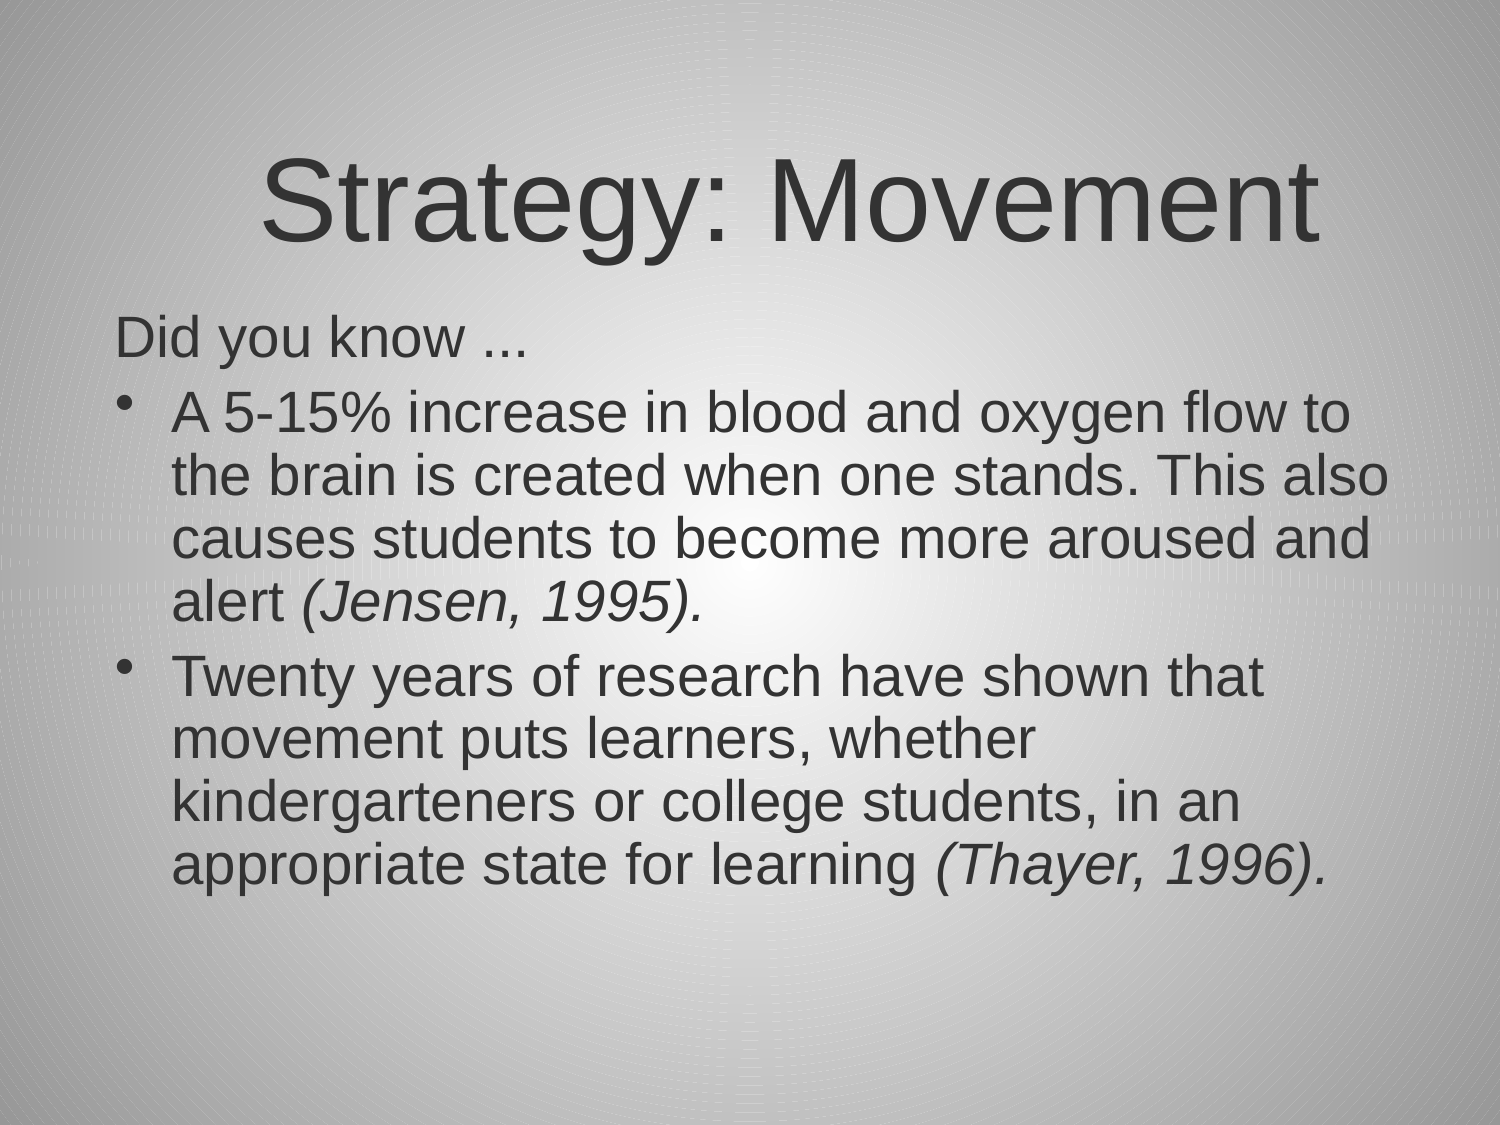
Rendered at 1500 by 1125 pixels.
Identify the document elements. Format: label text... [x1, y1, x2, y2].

list Did you know ... A 5-15% increase in blood and oxygen flow to the brain is created when one stands. This also causes students to become more aroused and alert (Jensen, 1995). Twenty years of research have shown that movement puts learners, whether kindergarteners or college students, in an appropriate state for learning (Thayer, 1996). [99, 299, 1451, 1088]
title Strategy: Movement [174, 99, 1406, 288]
